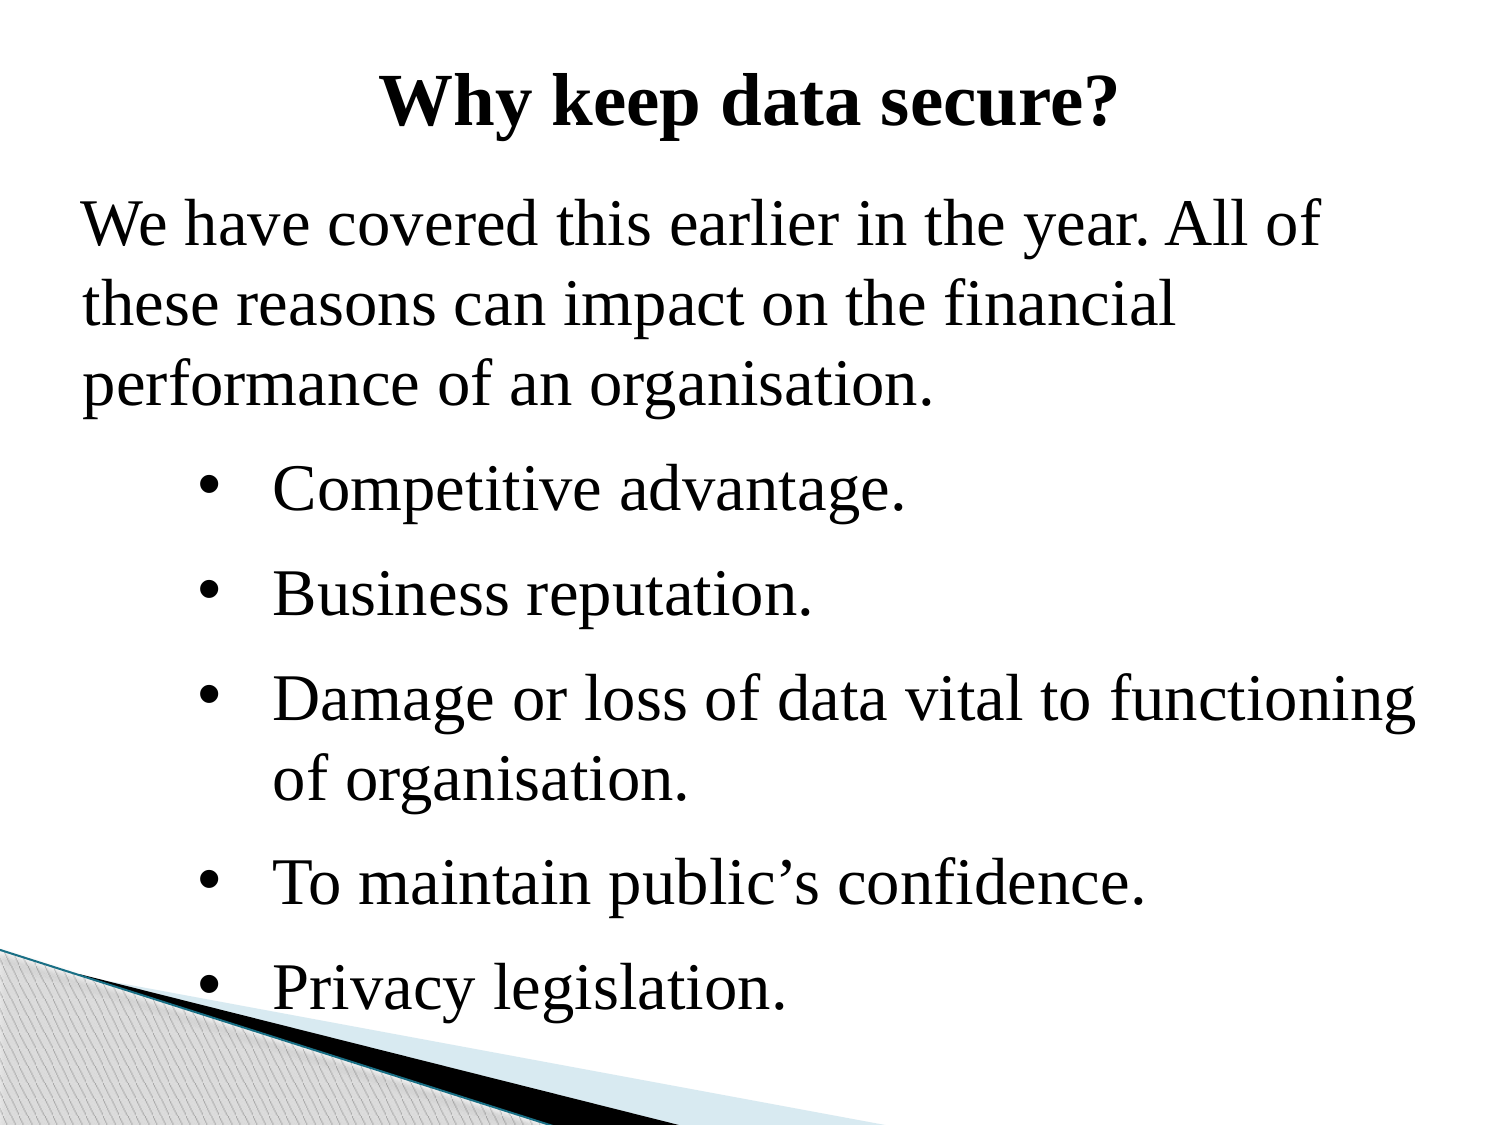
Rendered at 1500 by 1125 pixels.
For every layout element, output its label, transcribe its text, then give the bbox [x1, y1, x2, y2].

text_box Why keep data secure? [41, 42, 1459, 148]
text_box We have covered this earlier in the year. All of these reasons can impact on the financial performance of an organisation. Competitive advantage. Business reputation. Damage or loss of data vital to functioning of organisation. To maintain public’s confidence. Privacy legislation. [53, 171, 1436, 1125]
